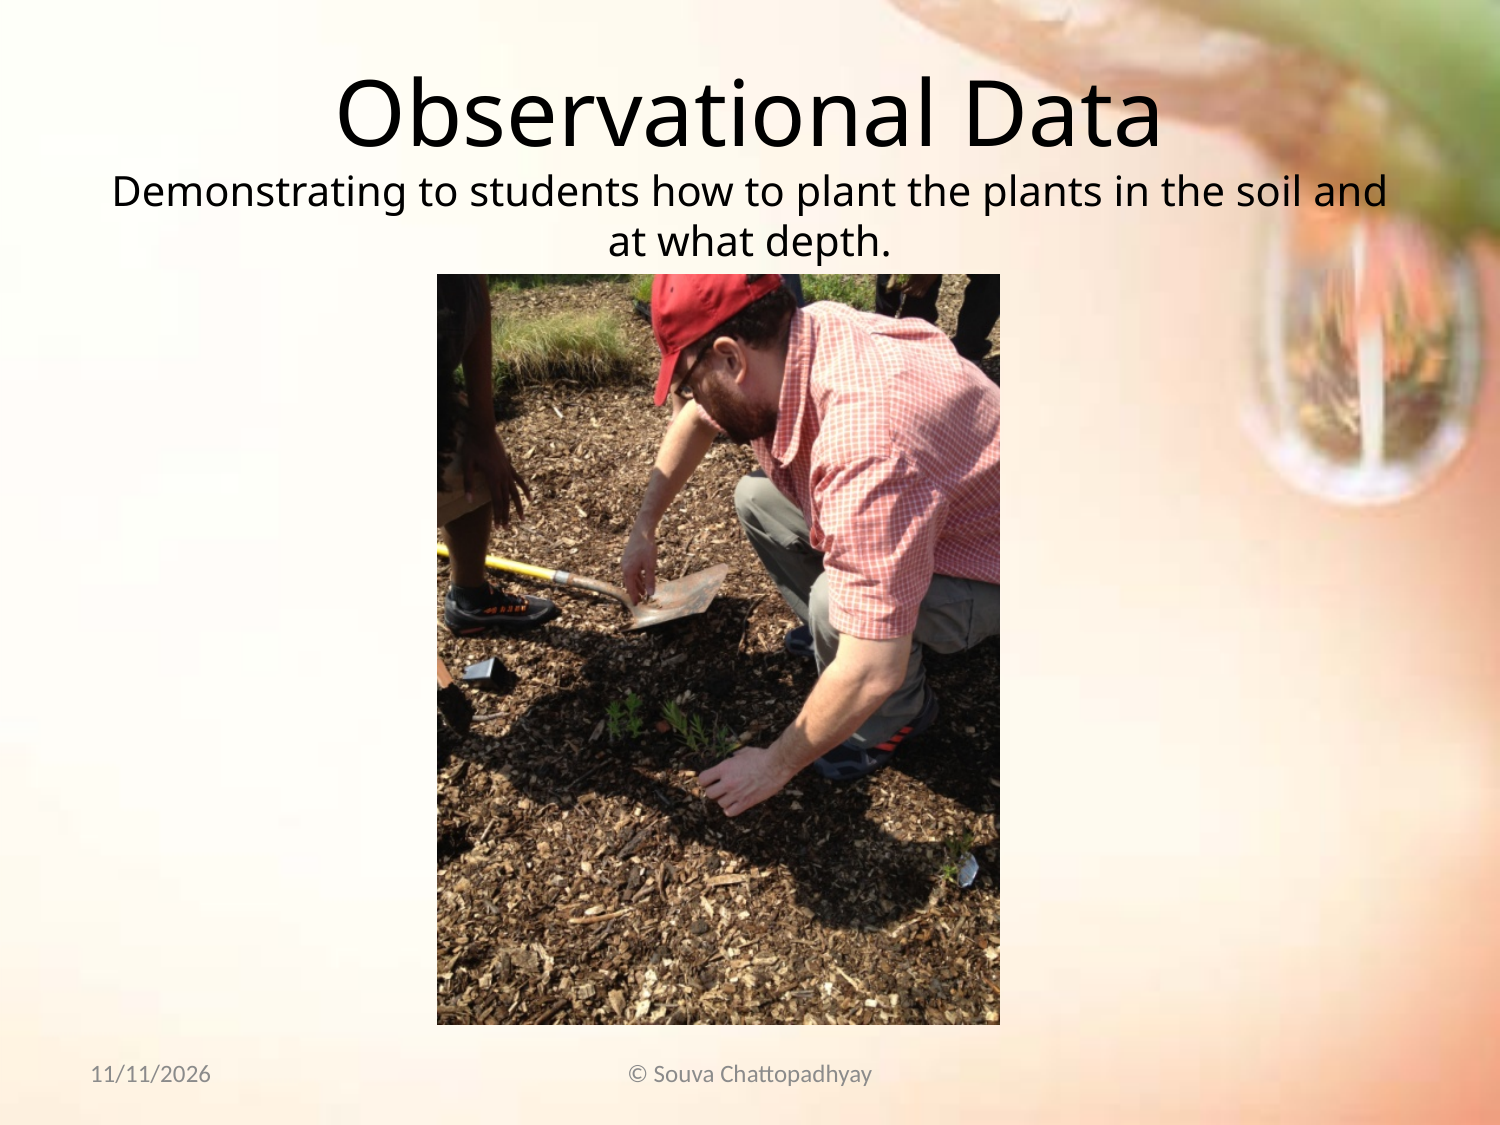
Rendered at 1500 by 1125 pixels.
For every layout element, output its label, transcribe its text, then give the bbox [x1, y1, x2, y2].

title Observational Data Demonstrating to students how to plant the plants in the soil and at what depth. [75, 45, 1425, 275]
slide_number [75, 1042, 425, 1103]
picture [0, 0, 1500, 1125]
footer © Souva Chattopadhyay [512, 1042, 988, 1103]
